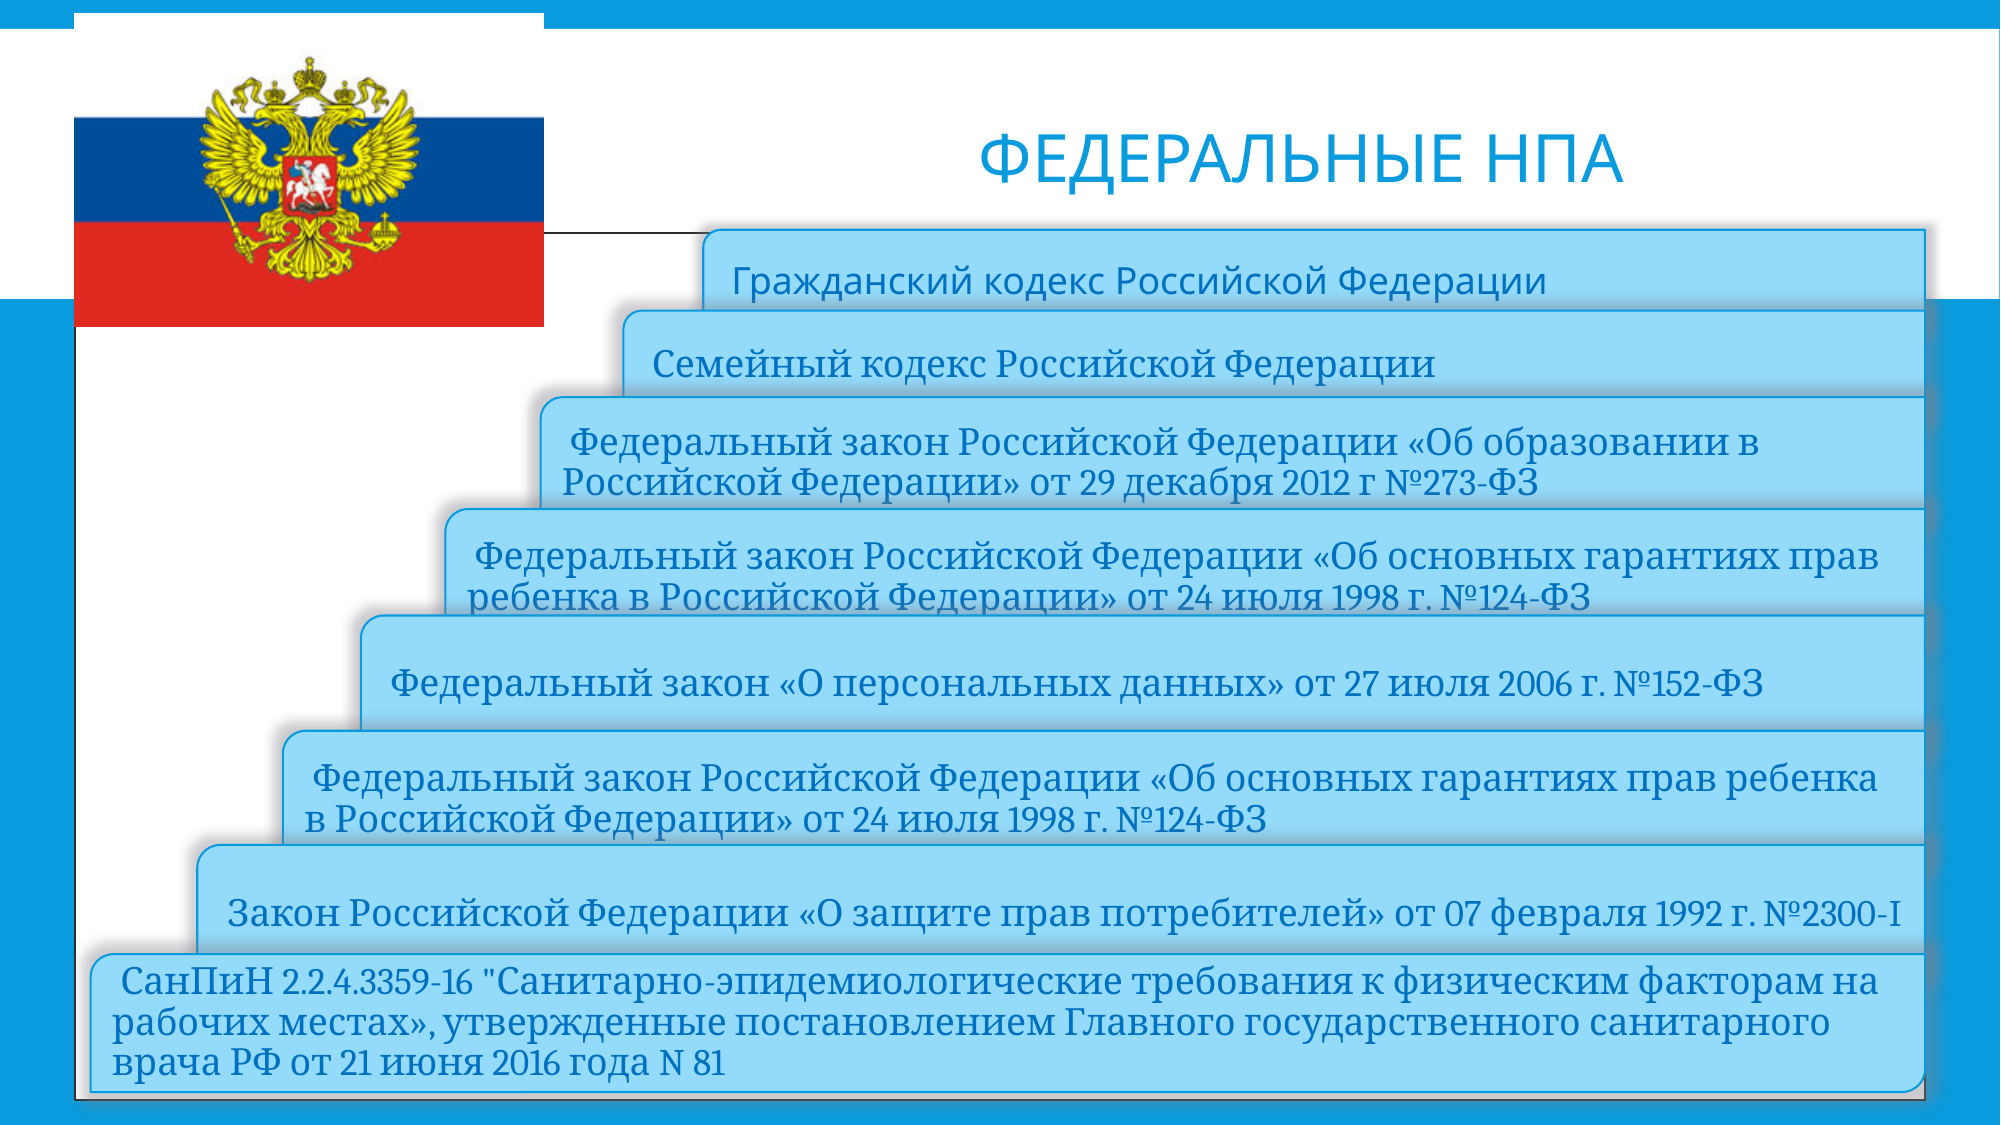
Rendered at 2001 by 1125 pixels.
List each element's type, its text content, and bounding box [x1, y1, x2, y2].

text_box Закон Российской Федерации «О защите прав потребителей» от 07 февраля 1992 г. №2300-I [196, 843, 1926, 936]
text_box Федеральный закон Российской Федерации «Об основных гарантиях прав ребенка в Российской Федерации» от 24 июля 1998 г. №124-ФЗ [444, 507, 1927, 599]
text_box Федеральный закон «О персональных данных» от 27 июля 2006 г. №152-ФЗ [359, 614, 1927, 714]
title Федеральные НПА [551, 46, 1803, 232]
text_box Федеральный закон Российской Федерации «Об образовании в Российской Федерации» от 29 декабря 2012 г №273-ФЗ [539, 396, 1927, 492]
picture [74, 14, 544, 327]
text_box Гражданский кодекс Российской Федерации [702, 228, 1926, 294]
text_box СанПиН 2.2.4.3359-16 "Санитарно-эпидемиологические требования к физическим факторам на рабочих местах», утвержденные постановлением Главного государственного санитарного врача РФ от 21 июня 2016 года N 81 [89, 953, 1927, 1094]
list [74, 232, 693, 1101]
text_box Федеральный закон Российской Федерации «Об основных гарантиях прав ребенка в Российской Федерации» от 24 июля 1998 г. №124-ФЗ [281, 729, 1927, 829]
text_box Семейный кодекс Российской Федерации [622, 309, 1927, 380]
